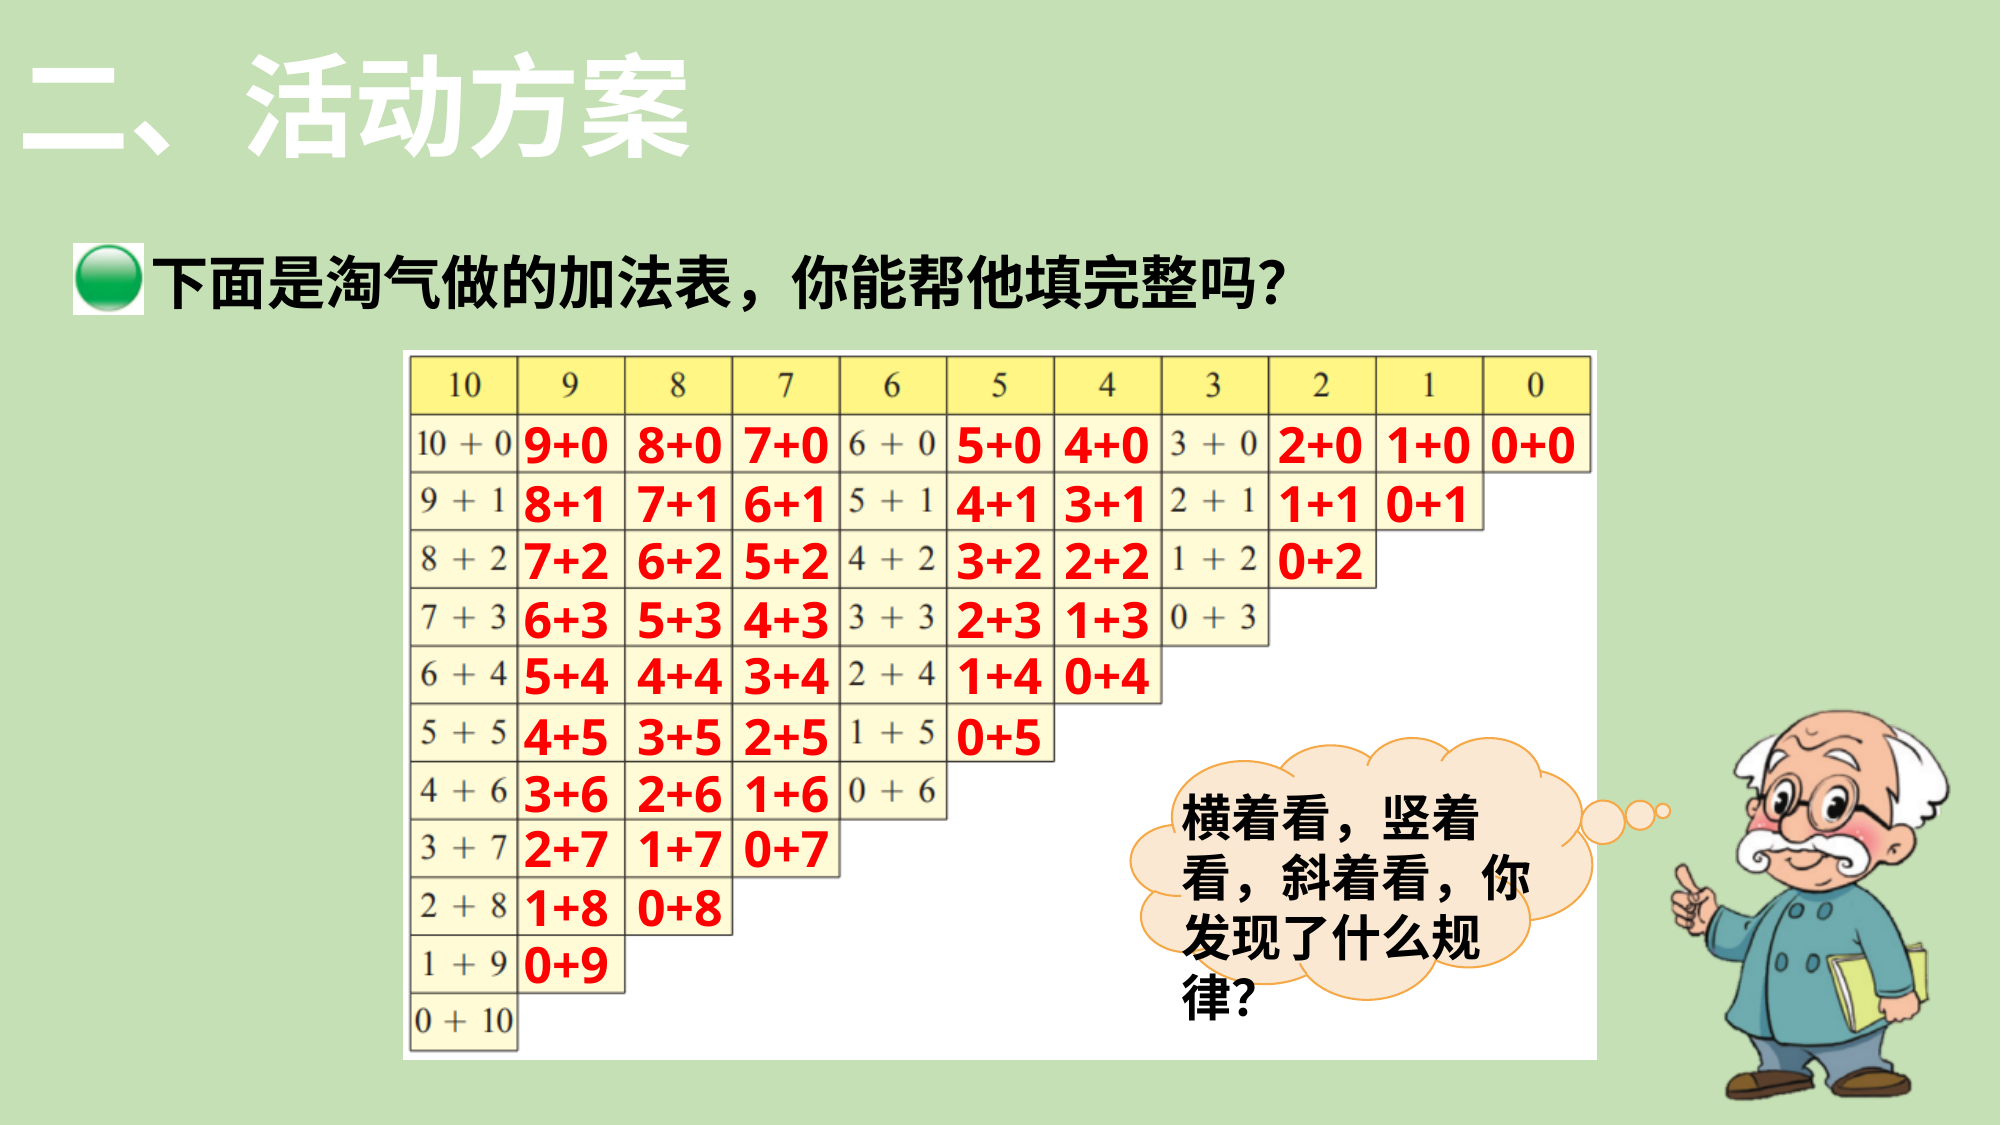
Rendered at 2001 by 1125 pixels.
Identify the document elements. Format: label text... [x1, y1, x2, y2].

picture [1654, 698, 1968, 1112]
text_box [1130, 737, 1595, 999]
picture [73, 243, 144, 315]
picture [403, 350, 1597, 1060]
text_box 二、活动方案 [2, 28, 756, 179]
text_box 下面是淘气做的加法表，你能帮他填完整吗？ [135, 239, 1341, 324]
